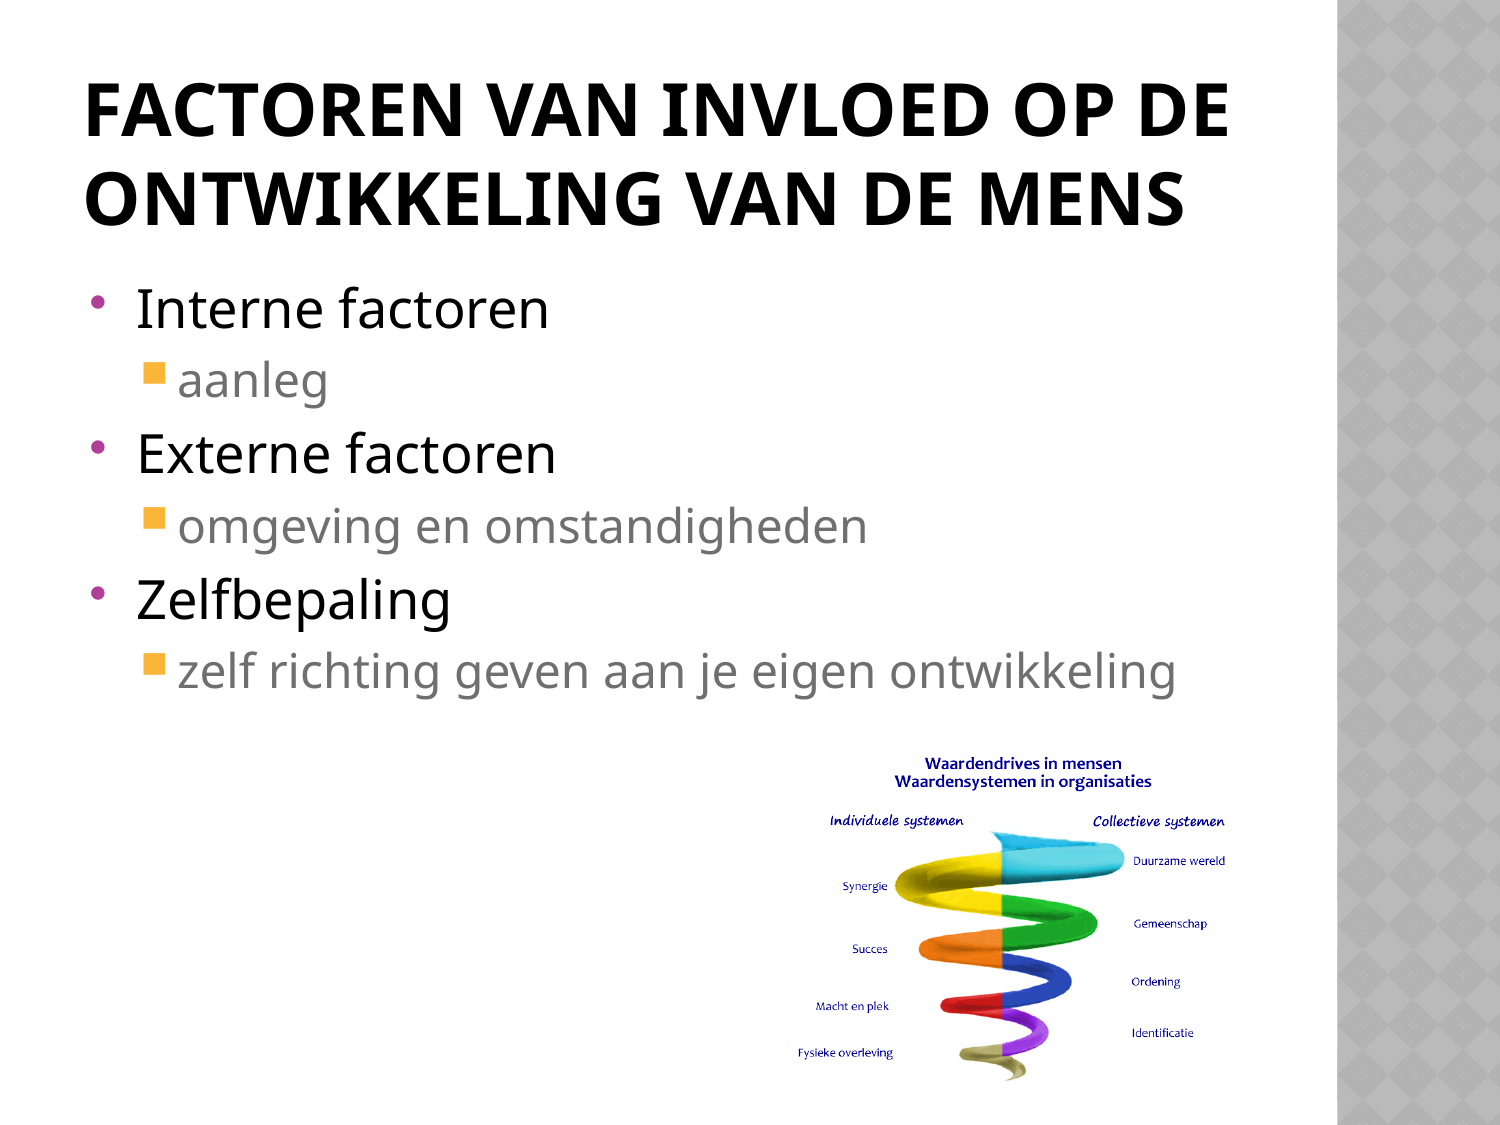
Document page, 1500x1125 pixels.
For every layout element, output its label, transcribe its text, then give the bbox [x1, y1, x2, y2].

picture [784, 750, 1257, 1085]
list Interne factoren aanleg Externe factoren omgeving en omstandigheden Zelfbepaling zelf richting geven aan je eigen ontwikkeling [76, 267, 1471, 1074]
title Factoren van invloed op de ontwikkeling van de mens [75, 52, 1263, 240]
